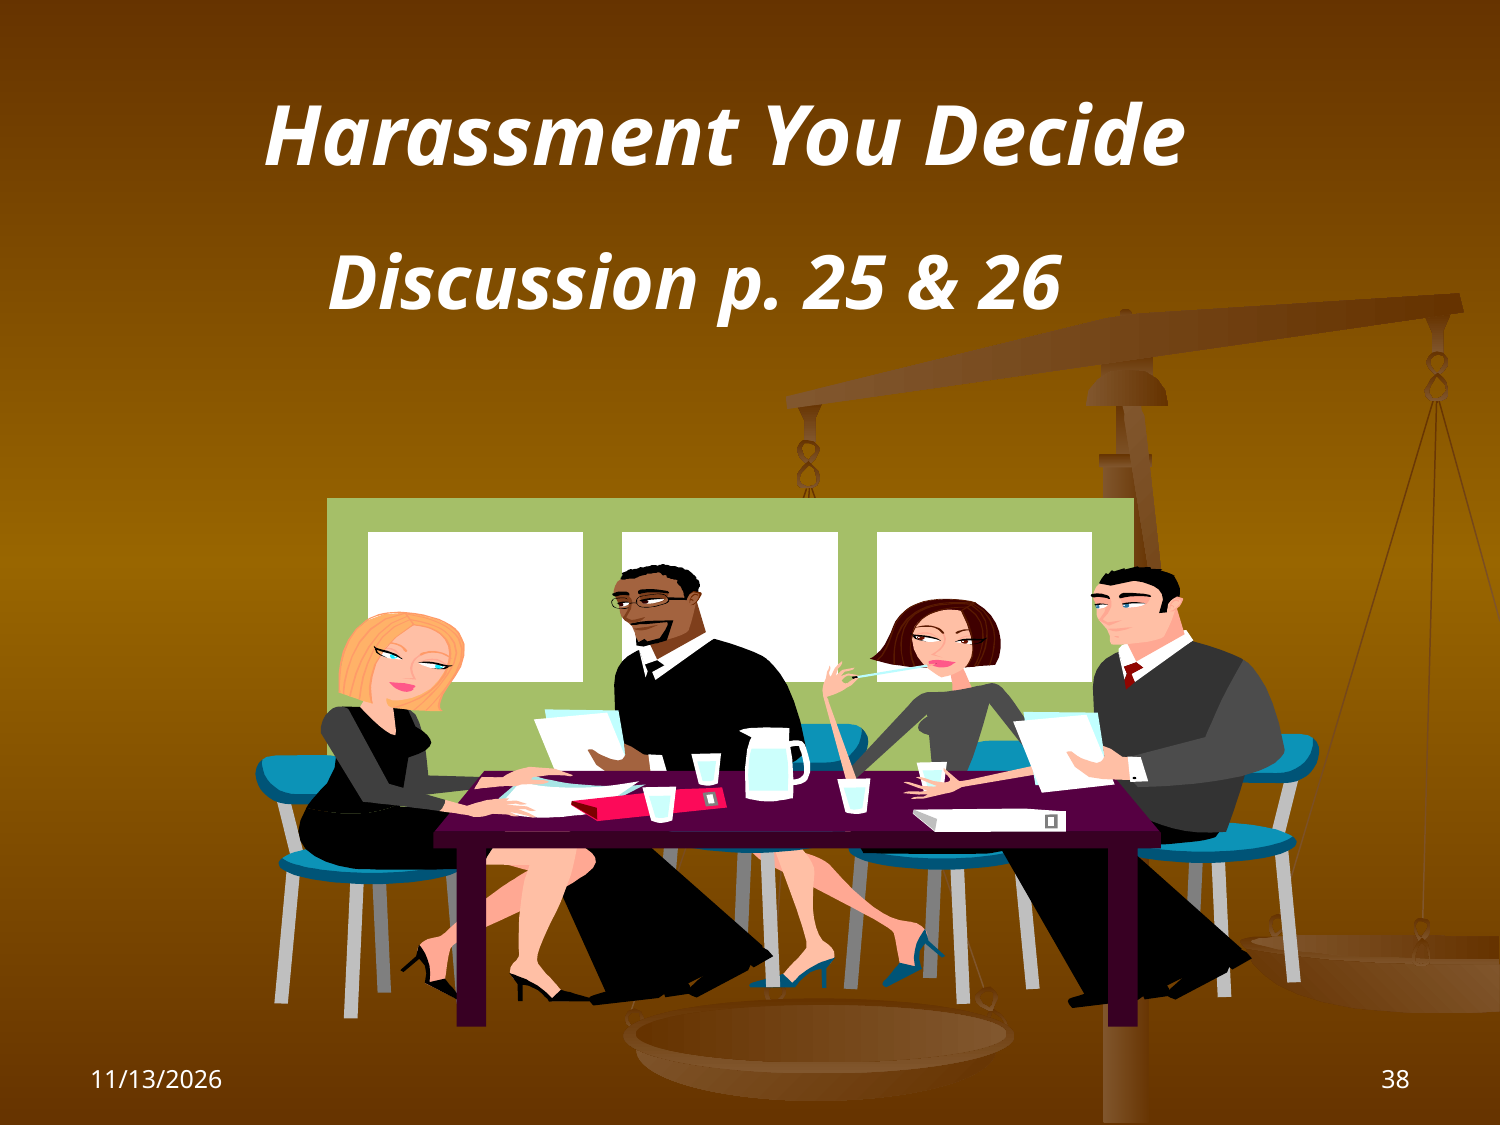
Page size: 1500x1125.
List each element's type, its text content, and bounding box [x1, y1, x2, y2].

list Discussion p. 25 & 26 [312, 237, 1163, 388]
text_box Harassment You Decide [248, 75, 1203, 190]
slide_number 38 [1074, 1029, 1426, 1106]
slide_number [74, 1029, 426, 1106]
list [199, 462, 1376, 1063]
